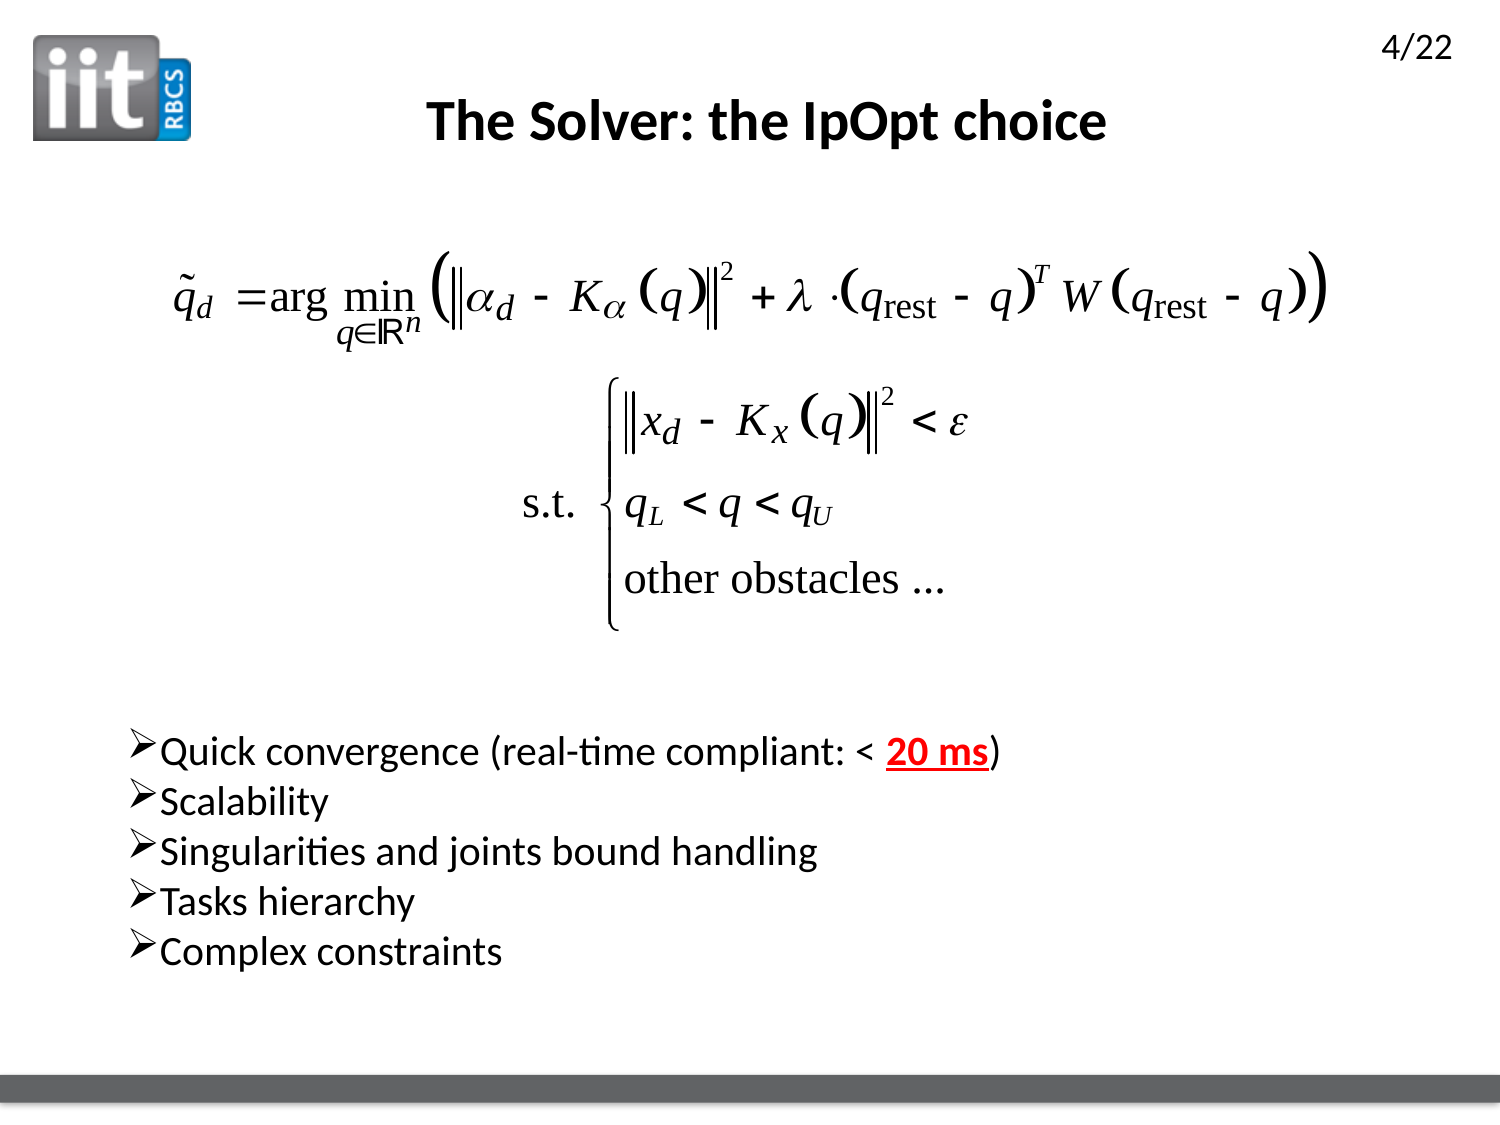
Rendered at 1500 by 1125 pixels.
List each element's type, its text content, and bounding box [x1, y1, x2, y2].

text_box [164, 243, 1332, 644]
text_box Quick convergence (real-time compliant: < 20 ms) Scalability Singularities and joints bound handling Tasks hierarchy Complex constraints [112, 716, 1282, 1026]
text_box The Solver: the IpOpt choice [301, 75, 1235, 160]
slide_number 4/22 [1366, 14, 1500, 69]
picture [33, 35, 191, 141]
